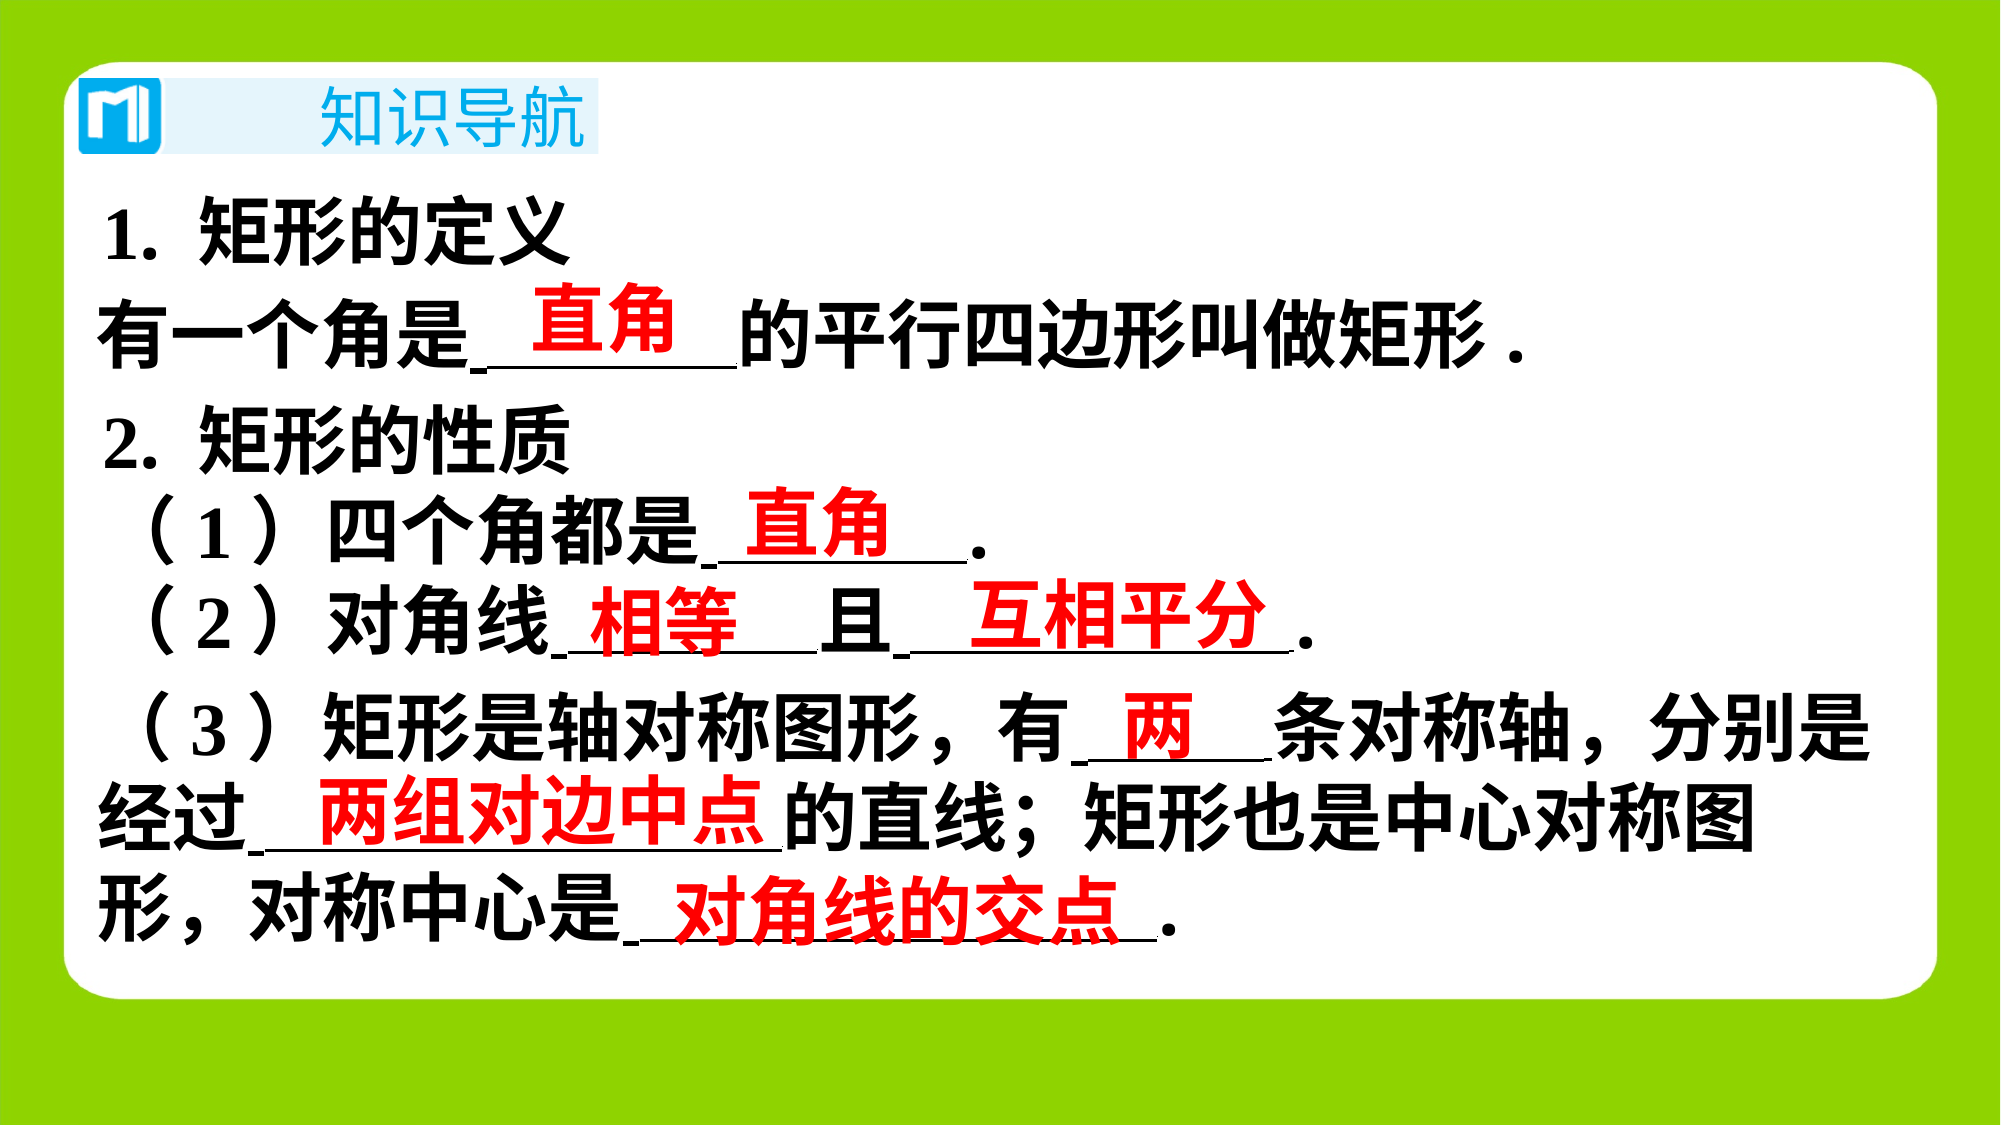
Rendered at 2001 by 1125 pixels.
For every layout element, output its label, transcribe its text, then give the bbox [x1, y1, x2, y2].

text_box 两 [1106, 670, 1287, 776]
text_box 相等 [574, 567, 831, 674]
text_box 直角 [730, 468, 986, 574]
text_box 有一个角是 的平行四边形叫做矩形. [95, 287, 1578, 379]
text_box 2. 矩形的性质 （1）四个角都是 ⁠. （2）对角线 且 ⁠. [102, 393, 1395, 666]
text_box （3）矩形是轴对称图形，有 条对称轴，分别是 经过 的直线；矩形也是中心对称图 形，对称中心是 ⁠. [97, 680, 1921, 954]
picture [0, 0, 2001, 1125]
text_box 1. 矩形的定义 [102, 184, 578, 276]
text_box 直角 [515, 263, 771, 370]
text_box 互相平分 [953, 560, 1360, 666]
text_box 两组对边中点 [301, 756, 858, 862]
text_box 对角线的交点 [657, 857, 1214, 963]
